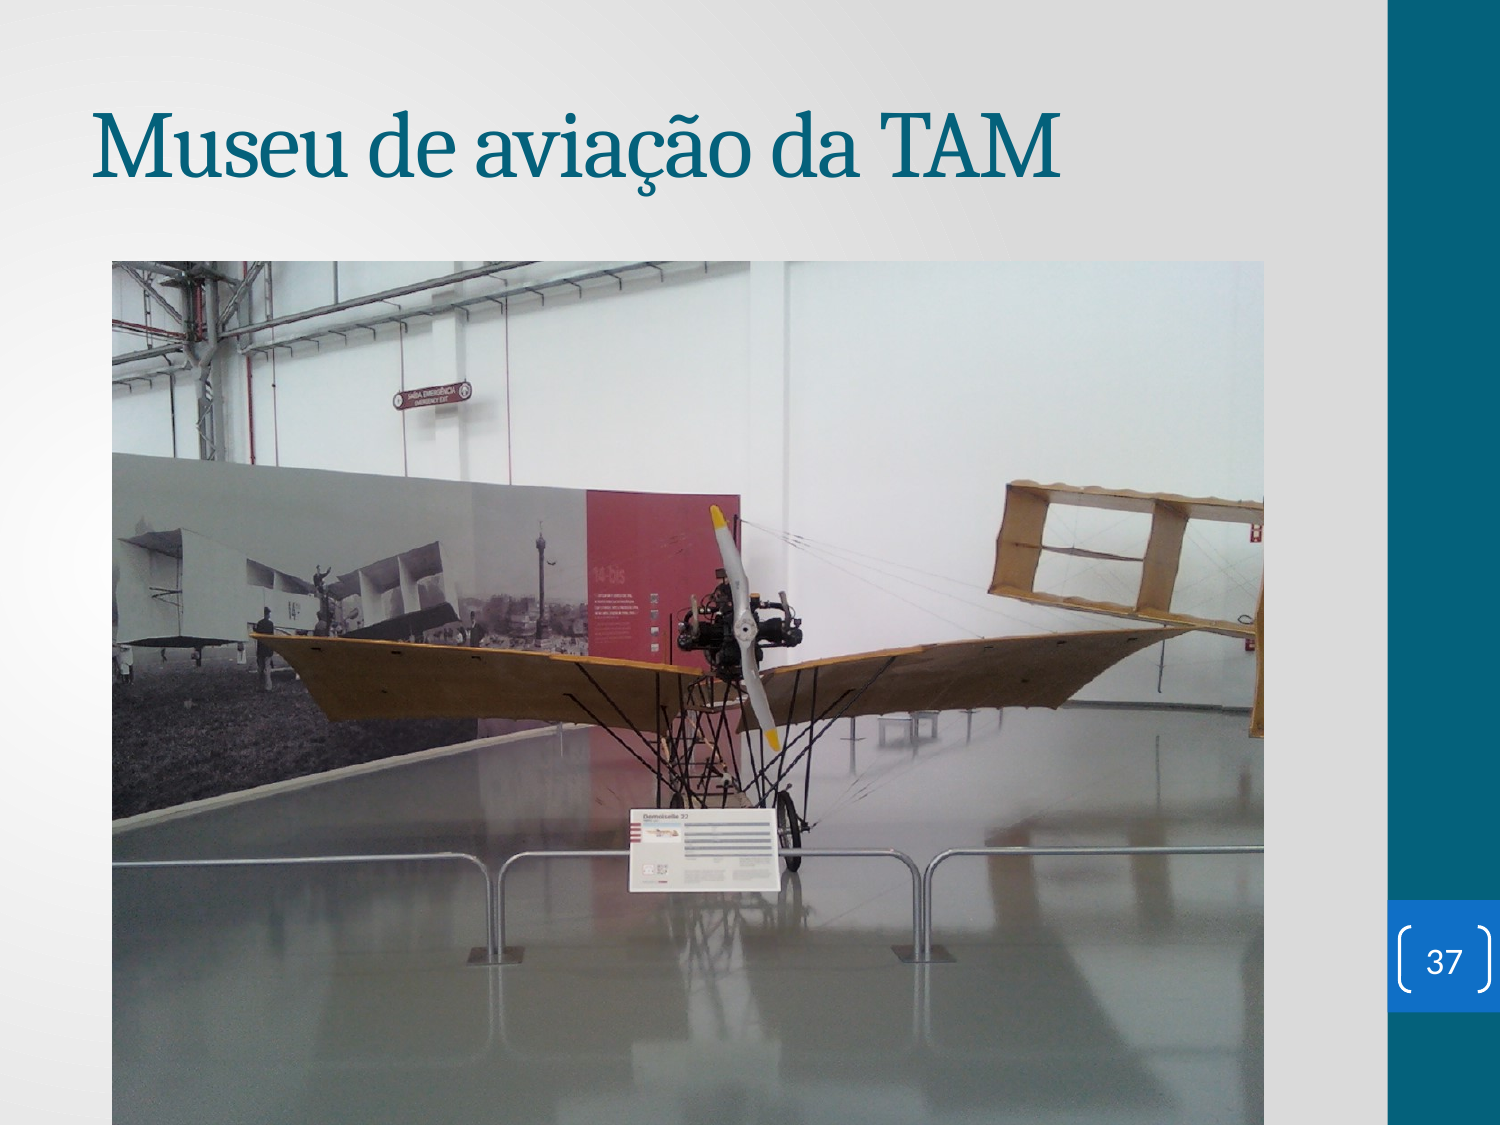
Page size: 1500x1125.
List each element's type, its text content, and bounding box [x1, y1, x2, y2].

picture [111, 260, 1265, 1125]
title Museu de aviação da TAM [75, 45, 1325, 233]
slide_number 37 [1397, 925, 1492, 994]
